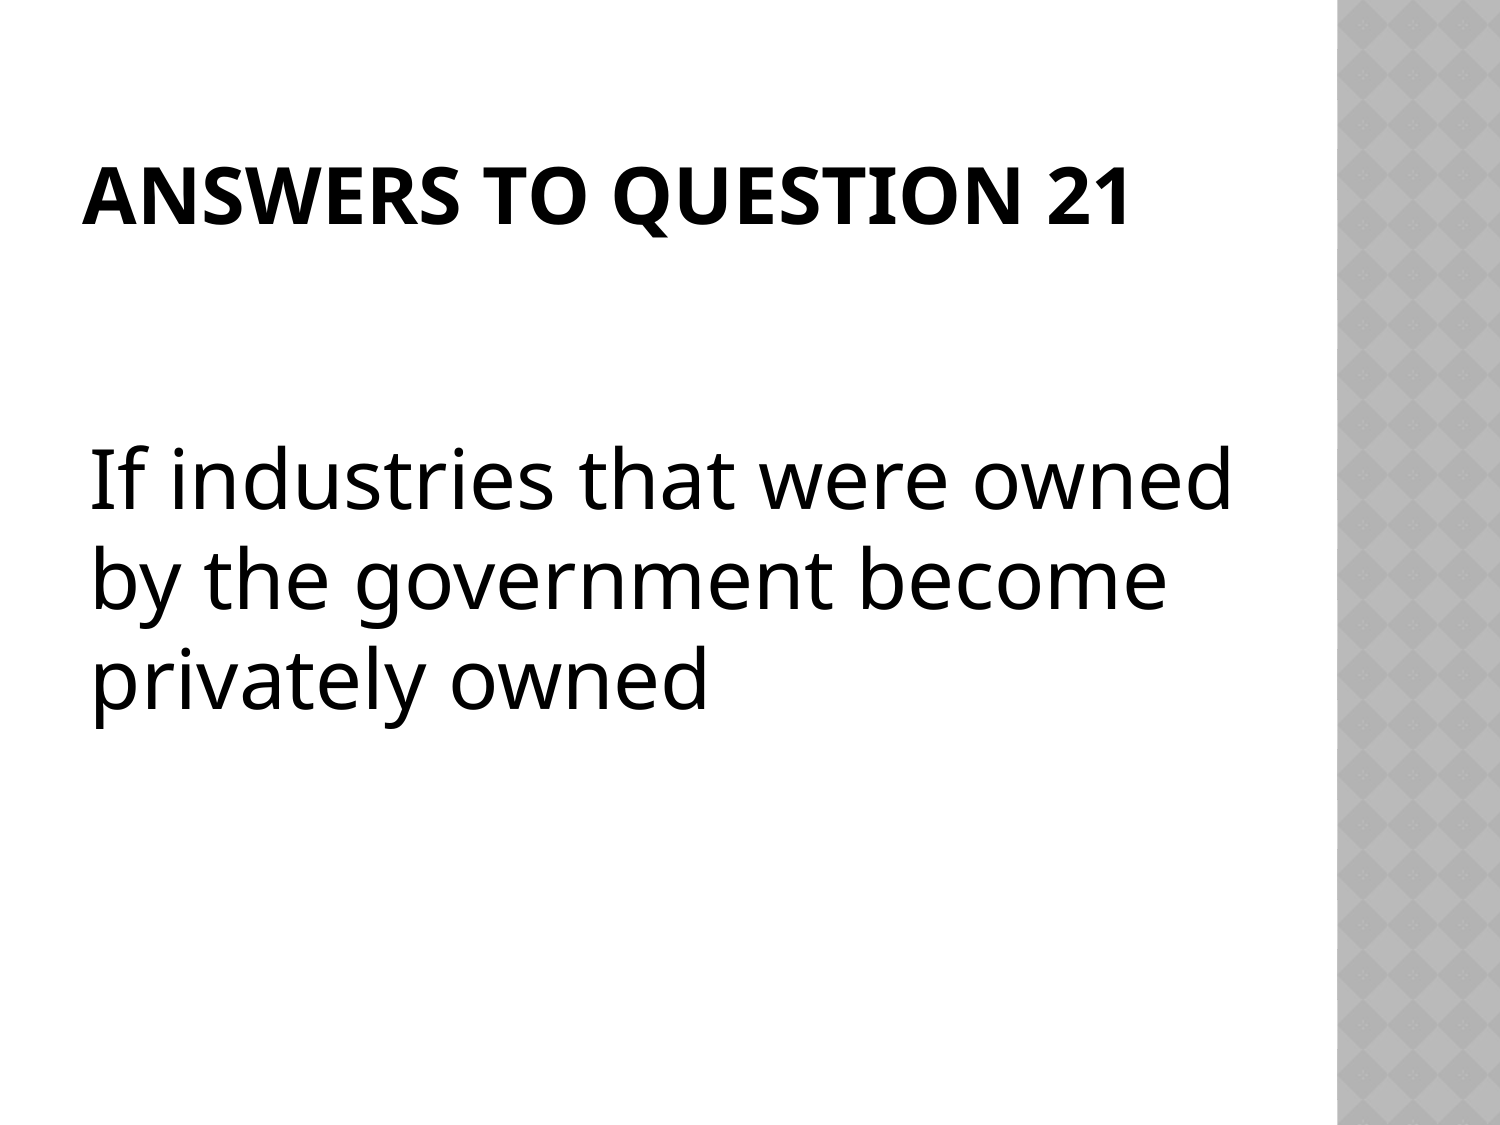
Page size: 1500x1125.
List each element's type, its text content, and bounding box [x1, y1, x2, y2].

list If industries that were owned by the government become privately owned [75, 264, 1263, 1059]
title Answers to Question 21 [75, 52, 1263, 240]
